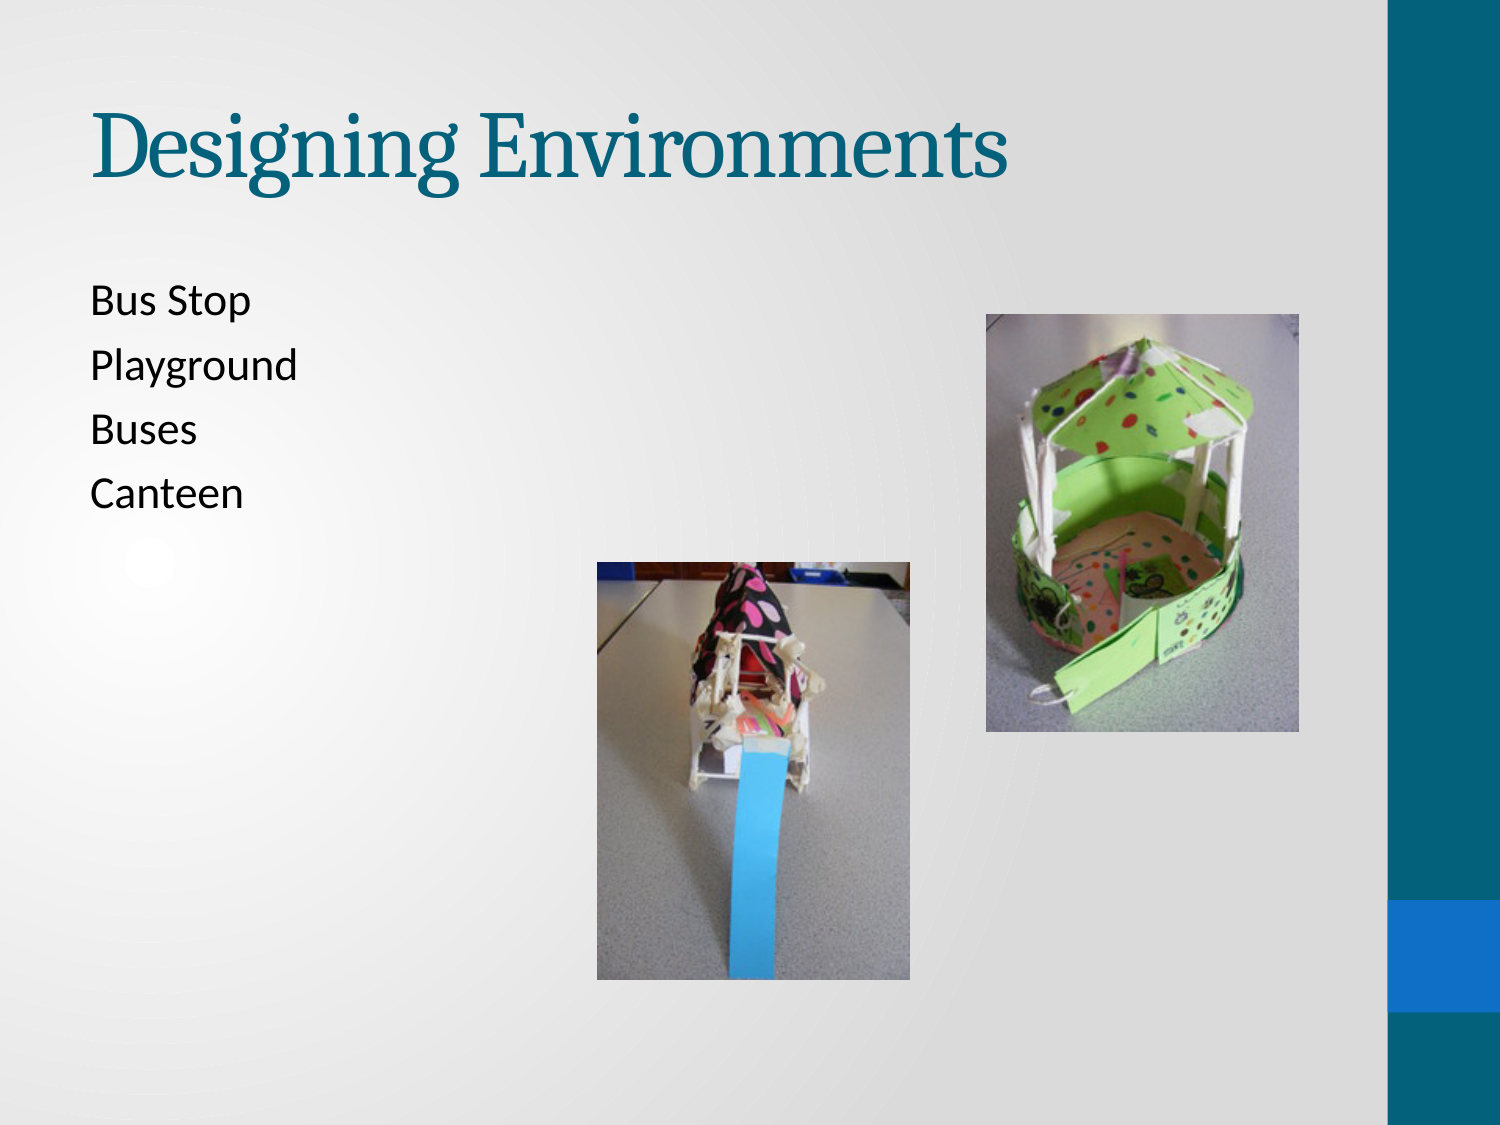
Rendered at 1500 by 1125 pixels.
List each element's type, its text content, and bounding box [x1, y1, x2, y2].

list Bus Stop Playground Buses Canteen [75, 262, 1325, 1050]
picture [985, 313, 1300, 733]
title Designing Environments [75, 45, 1325, 233]
picture [596, 561, 911, 981]
